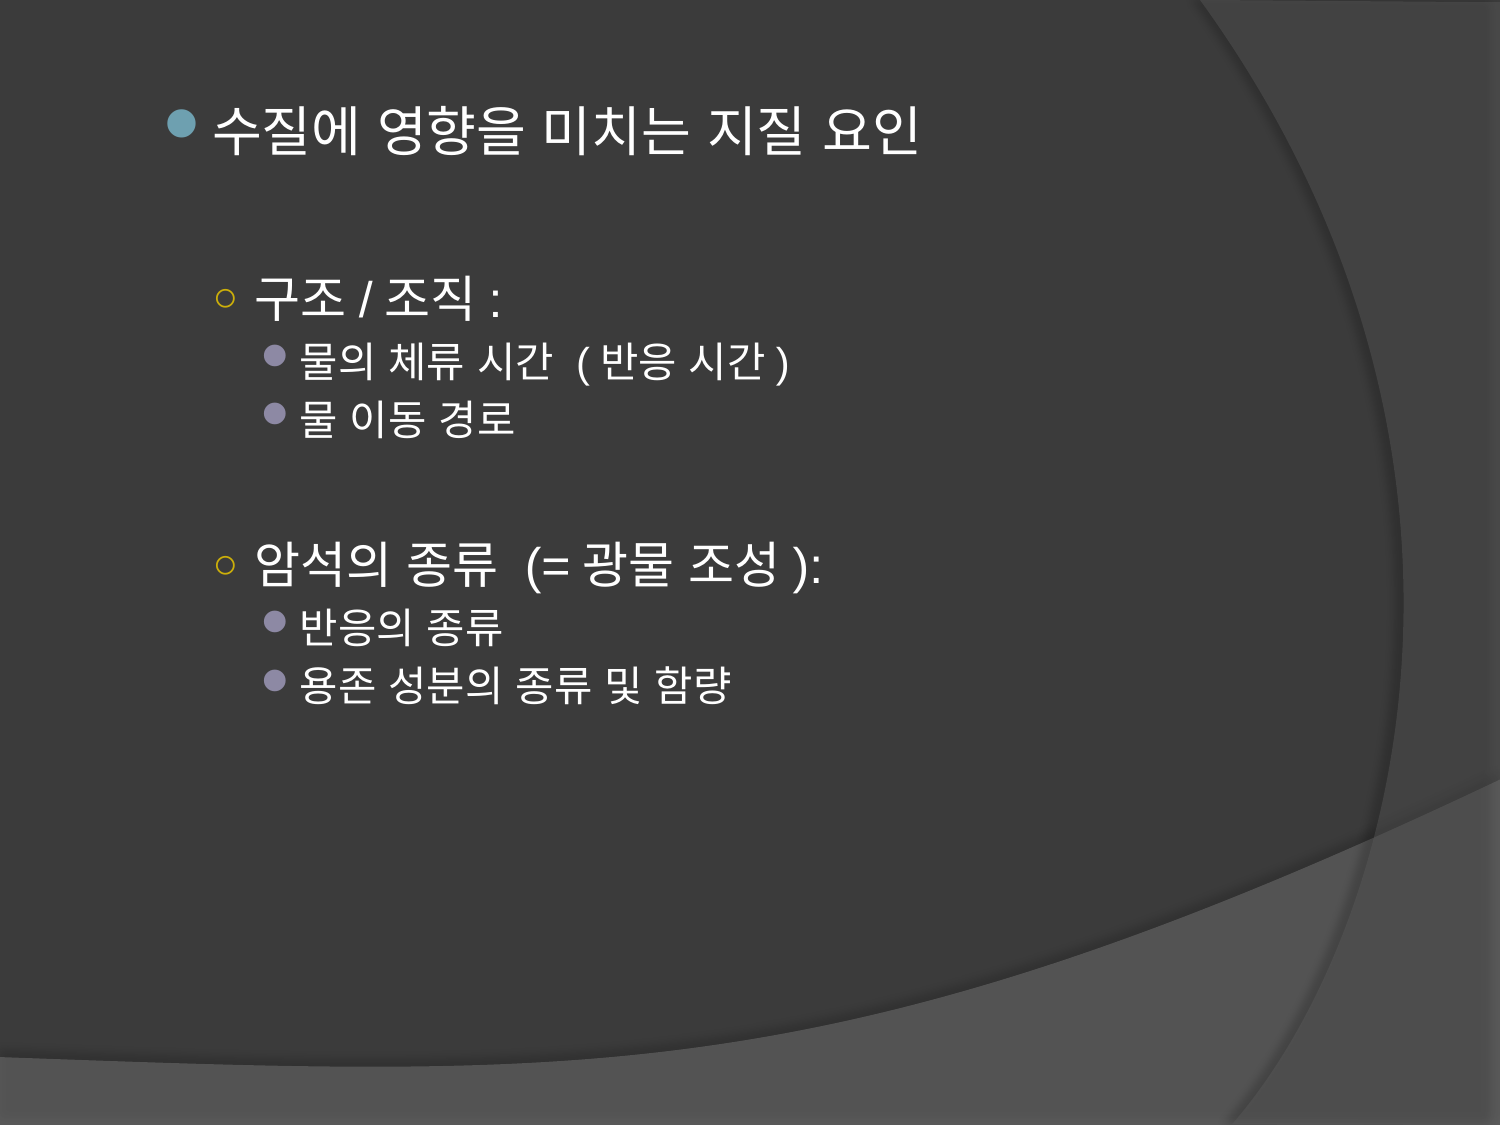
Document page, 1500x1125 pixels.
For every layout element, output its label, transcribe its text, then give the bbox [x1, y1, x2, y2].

list 수질에 영향을 미치는 지질 요인 구조/조직: 물의 체류 시간 (반응 시간) 물 이동 경로 암석의 종류 (=광물 조성): 반응의 종류 용존 성분의 종류 및 함량 [75, 90, 1300, 1059]
